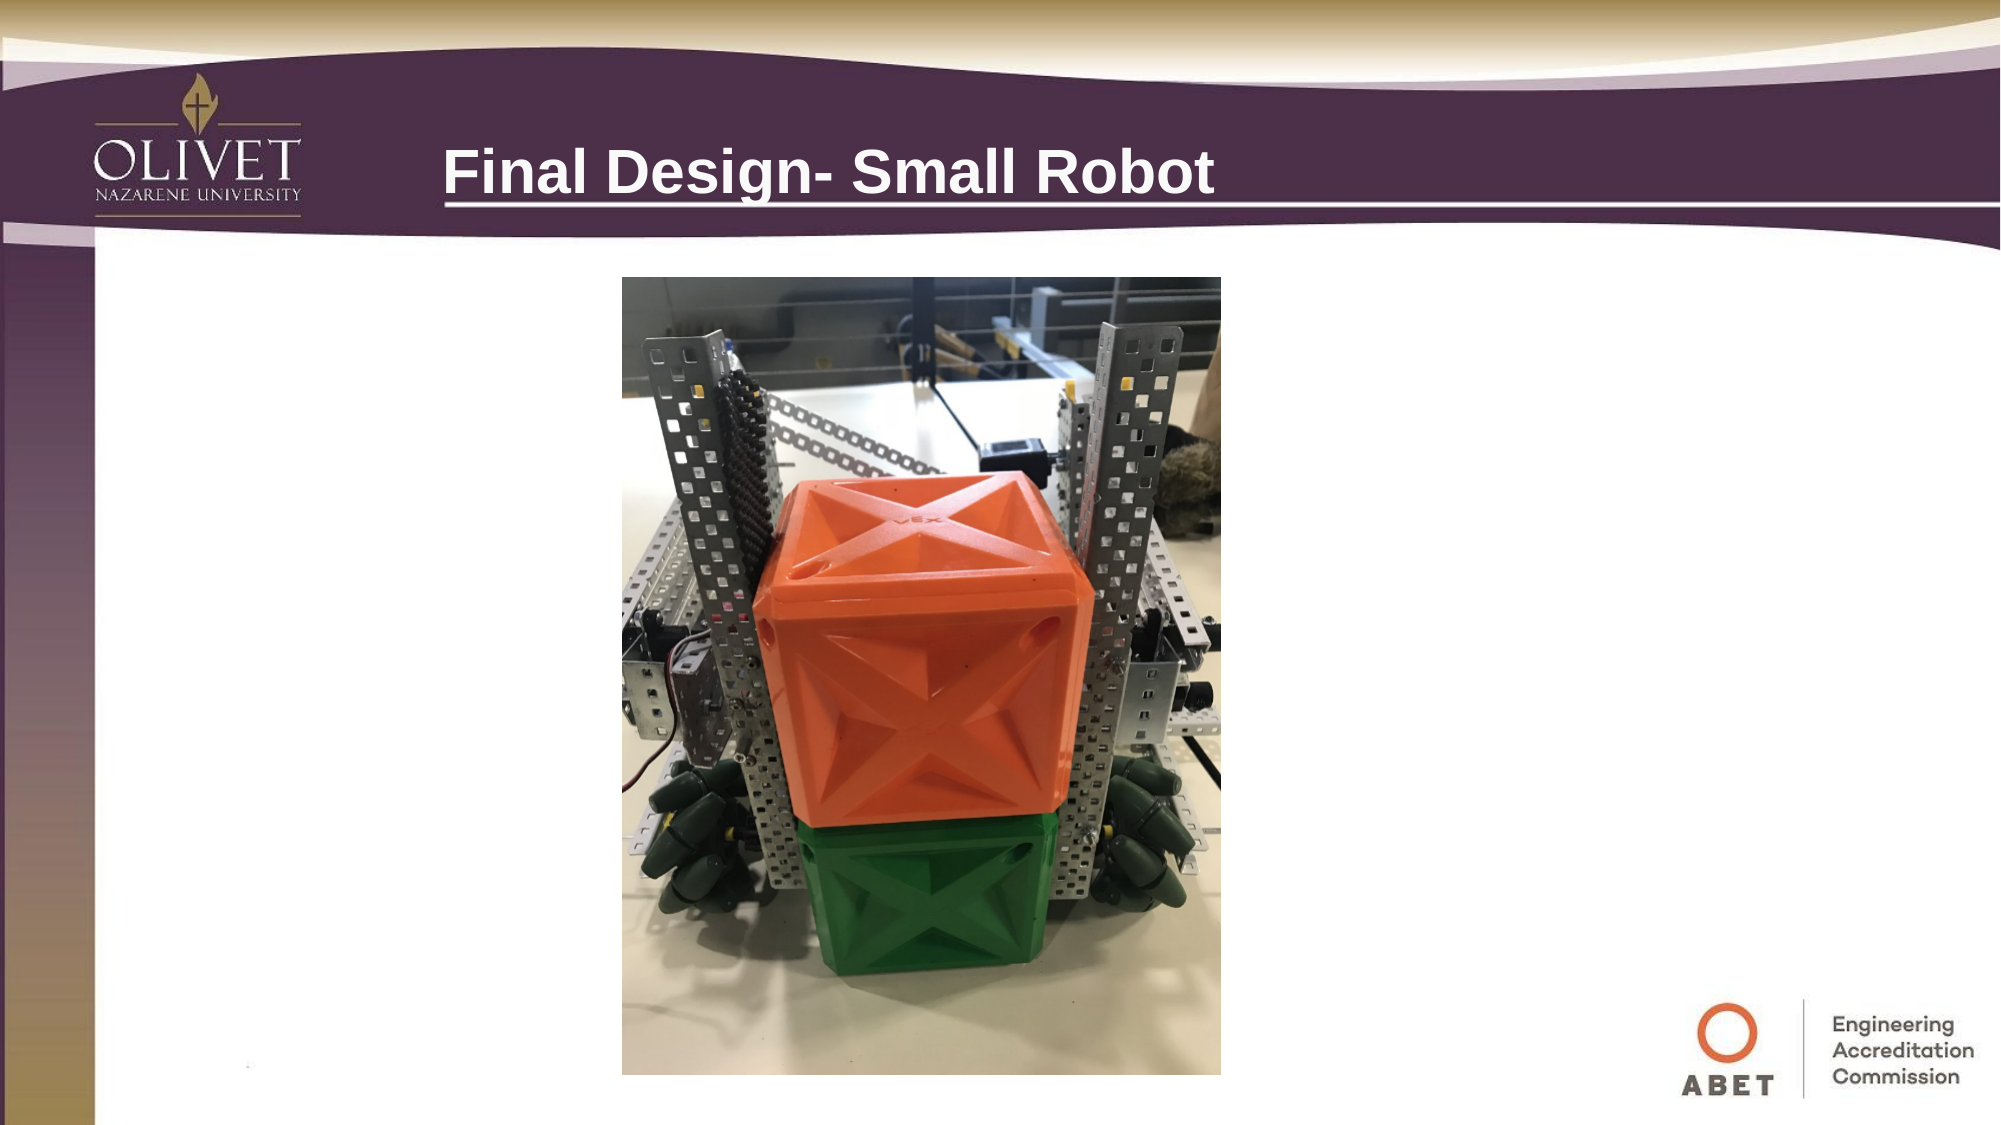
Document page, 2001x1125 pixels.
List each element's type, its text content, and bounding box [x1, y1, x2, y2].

title Final Design- Small Robot [442, 59, 1863, 278]
picture [0, 0, 2001, 1125]
